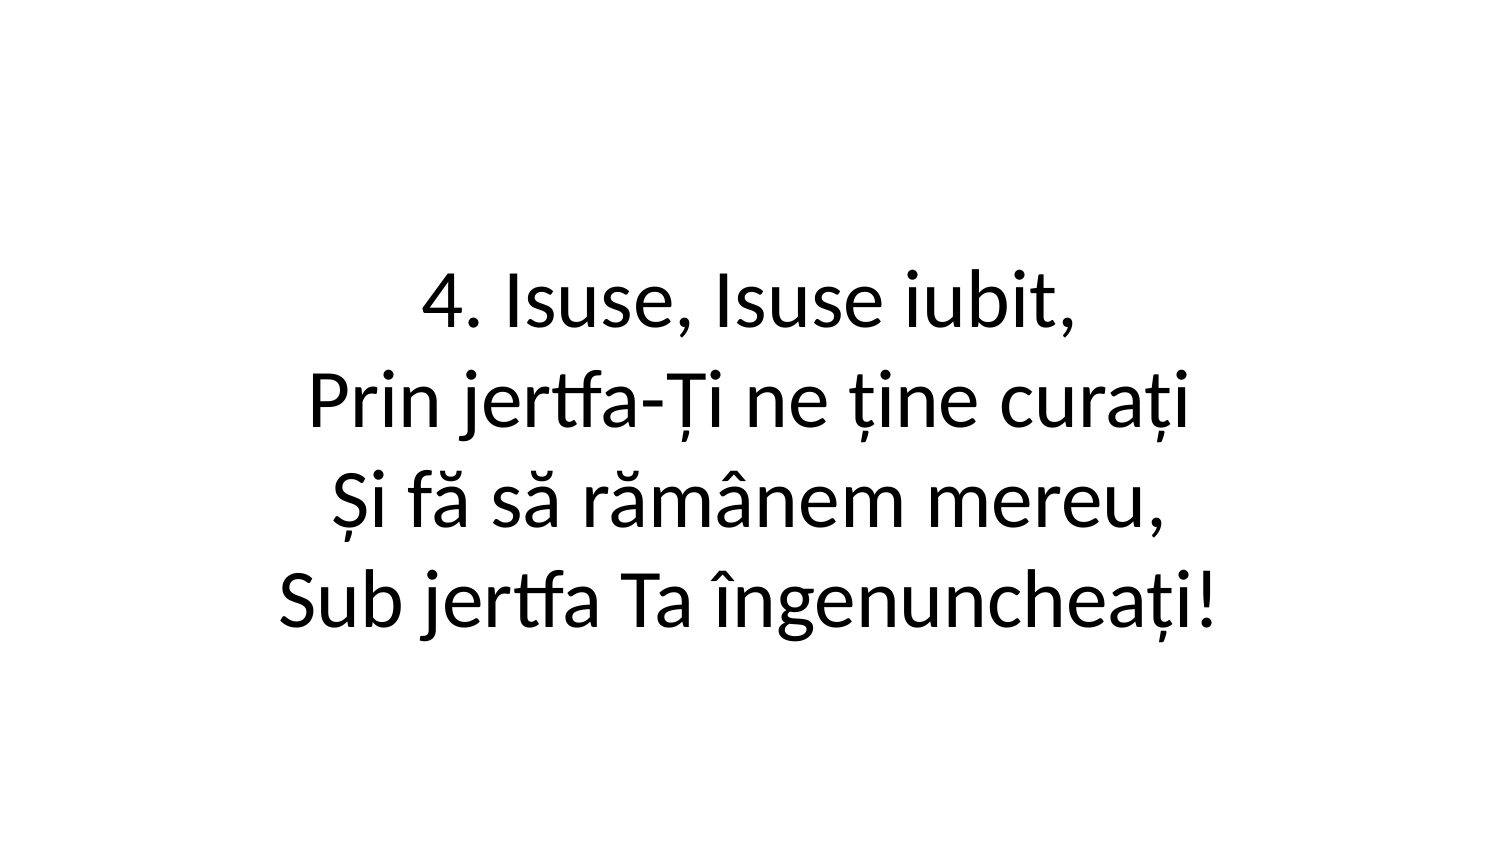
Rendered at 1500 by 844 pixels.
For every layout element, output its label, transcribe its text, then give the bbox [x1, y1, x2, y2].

text_box 4. Isuse, Isuse iubit, Prin jertfa-Ți ne ține curați Și fă să rămânem mereu, Sub jertfa Ta îngenuncheați! [263, 192, 1237, 652]
